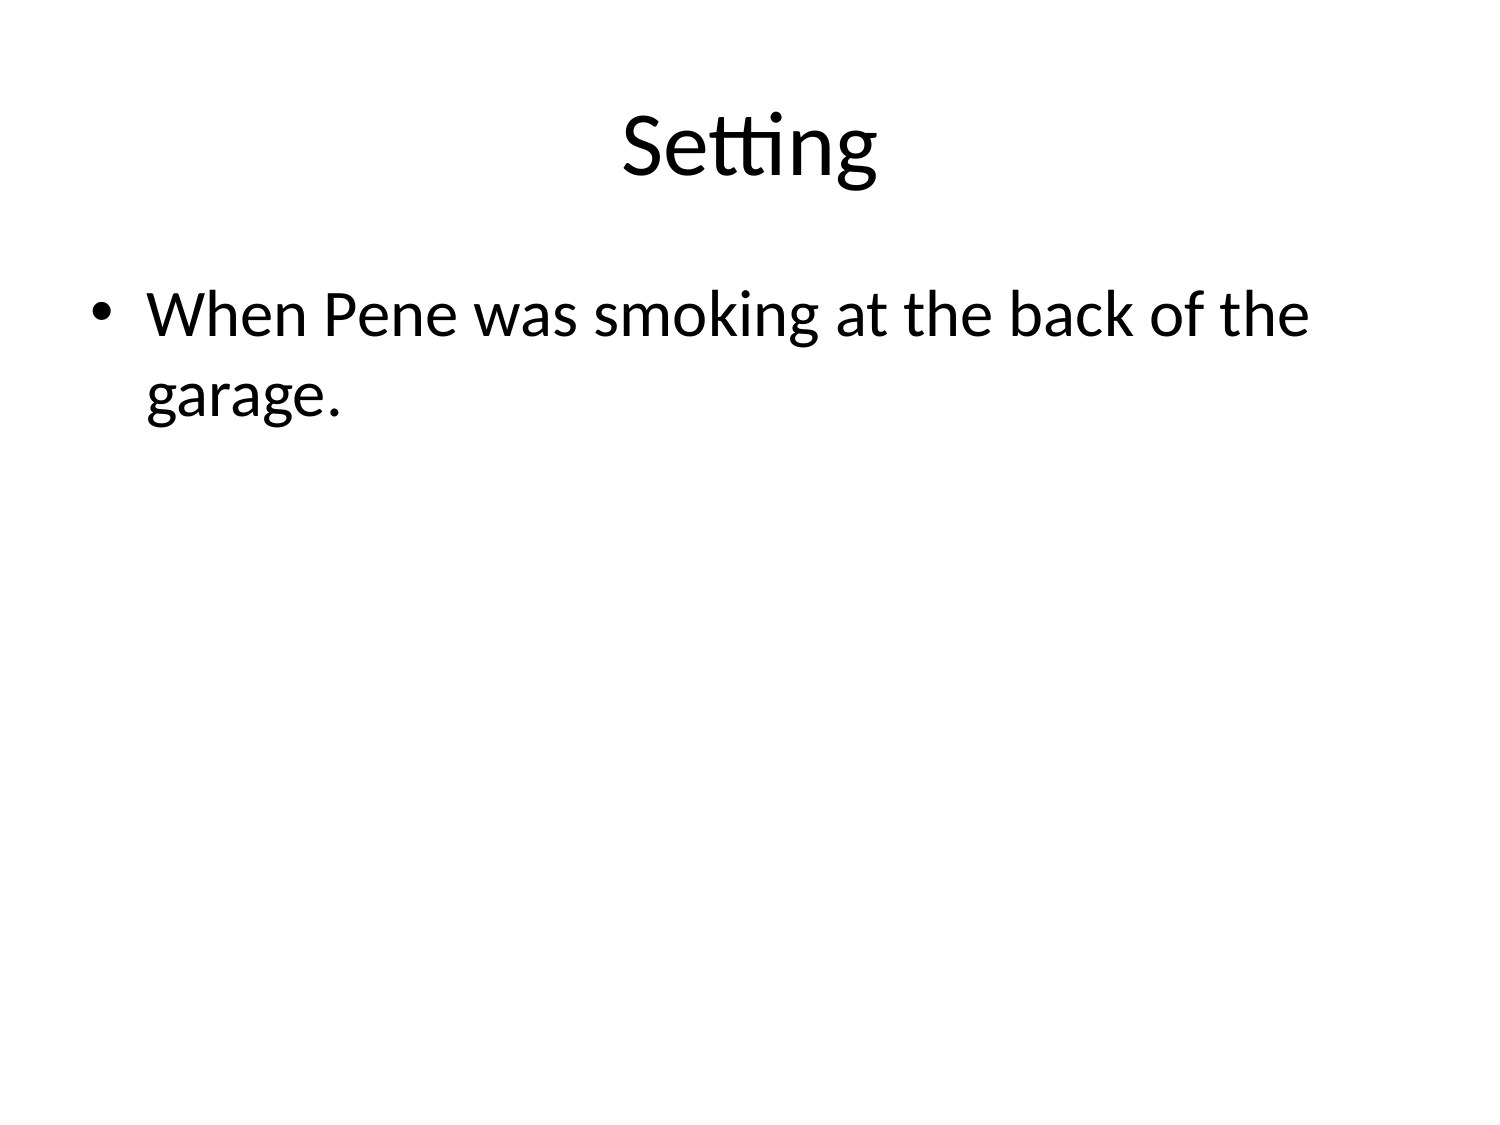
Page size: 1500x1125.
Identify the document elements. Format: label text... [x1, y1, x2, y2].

title Setting [75, 45, 1425, 233]
list When Pene was smoking at the back of the garage. [75, 262, 1425, 1005]
